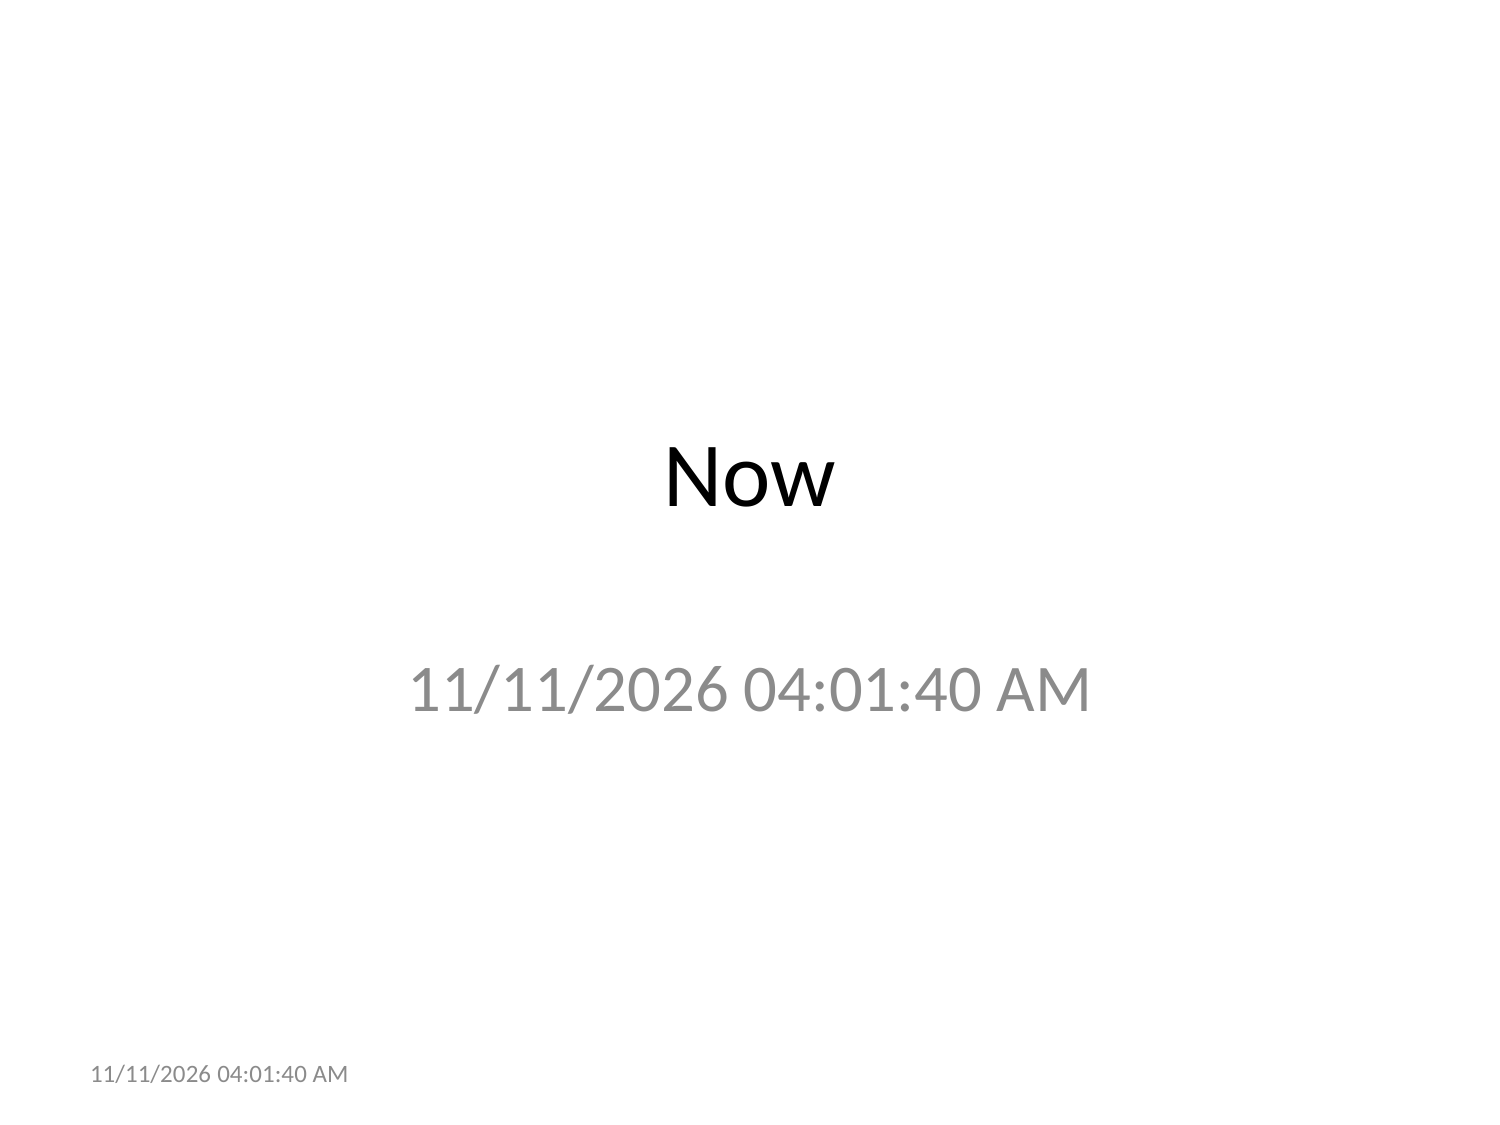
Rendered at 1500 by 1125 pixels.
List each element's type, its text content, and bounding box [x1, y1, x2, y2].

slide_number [75, 1042, 425, 1103]
title Now [112, 349, 1388, 591]
subtitle 2011-12-19 10:20:04 AM [225, 637, 1275, 925]
